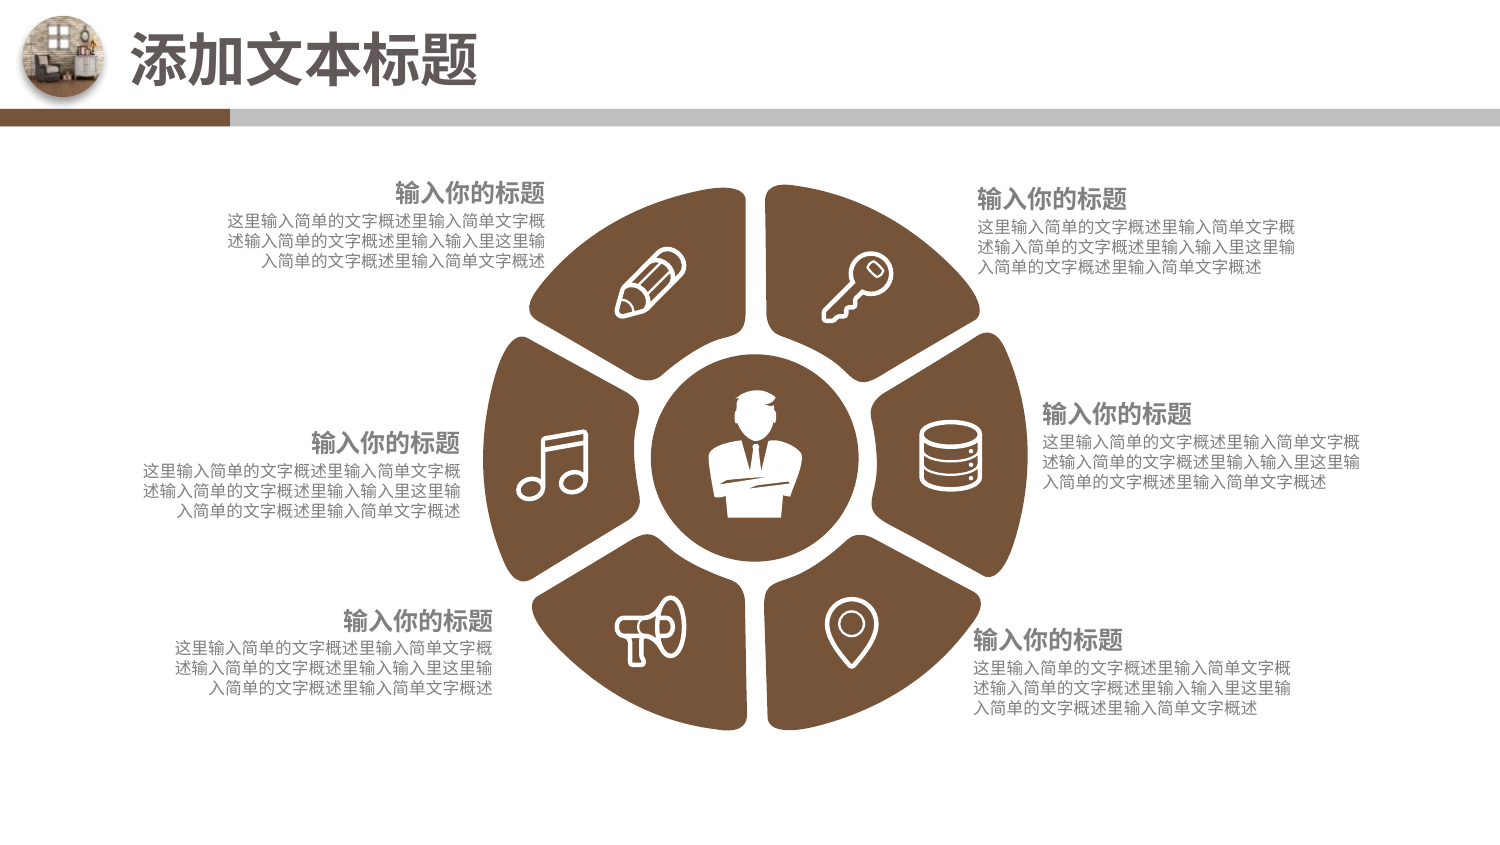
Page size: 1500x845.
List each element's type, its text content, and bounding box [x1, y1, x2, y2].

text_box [821, 251, 894, 324]
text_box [824, 596, 879, 669]
text_box 添加文本标题 [114, 15, 969, 101]
text_box [483, 336, 640, 582]
text_box 输入你的标题 这里输入简单的文字概述里输入简单文字概述输入简单的文字概述里输入输入里这里输入简单的文字概述里输入简单文字概述 [1027, 390, 1377, 539]
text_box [919, 419, 983, 492]
text_box [614, 246, 687, 319]
text_box 输入你的标题 这里输入简单的文字概述里输入简单文字概述输入简单的文字概述里输入输入里这里输入简单的文字概述里输入简单文字概述 [211, 170, 561, 319]
text_box [534, 187, 746, 381]
text_box 输入你的标题 这里输入简单的文字概述里输入简单文字概述输入简单的文字概述里输入输入里这里输入简单的文字概述里输入简单文字概述 [127, 420, 477, 568]
text_box 输入你的标题 这里输入简单的文字概述里输入简单文字概述输入简单的文字概述里输入输入里这里输入简单的文字概述里输入简单文字概述 [962, 175, 1312, 324]
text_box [650, 354, 859, 562]
text_box [532, 534, 748, 731]
text_box [870, 332, 1027, 578]
text_box 输入你的标题 这里输入简单的文字概述里输入简单文字概述输入简单的文字概述里输入输入里这里输入简单的文字概述里输入简单文字概述 [958, 616, 1307, 765]
text_box [614, 595, 687, 668]
picture [22, 15, 104, 98]
text_box [765, 184, 969, 383]
text_box [516, 429, 589, 502]
text_box 输入你的标题 这里输入简单的文字概述里输入简单文字概述输入简单的文字概述里输入输入里这里输入简单的文字概述里输入简单文字概述 [159, 597, 509, 746]
text_box [764, 534, 981, 731]
